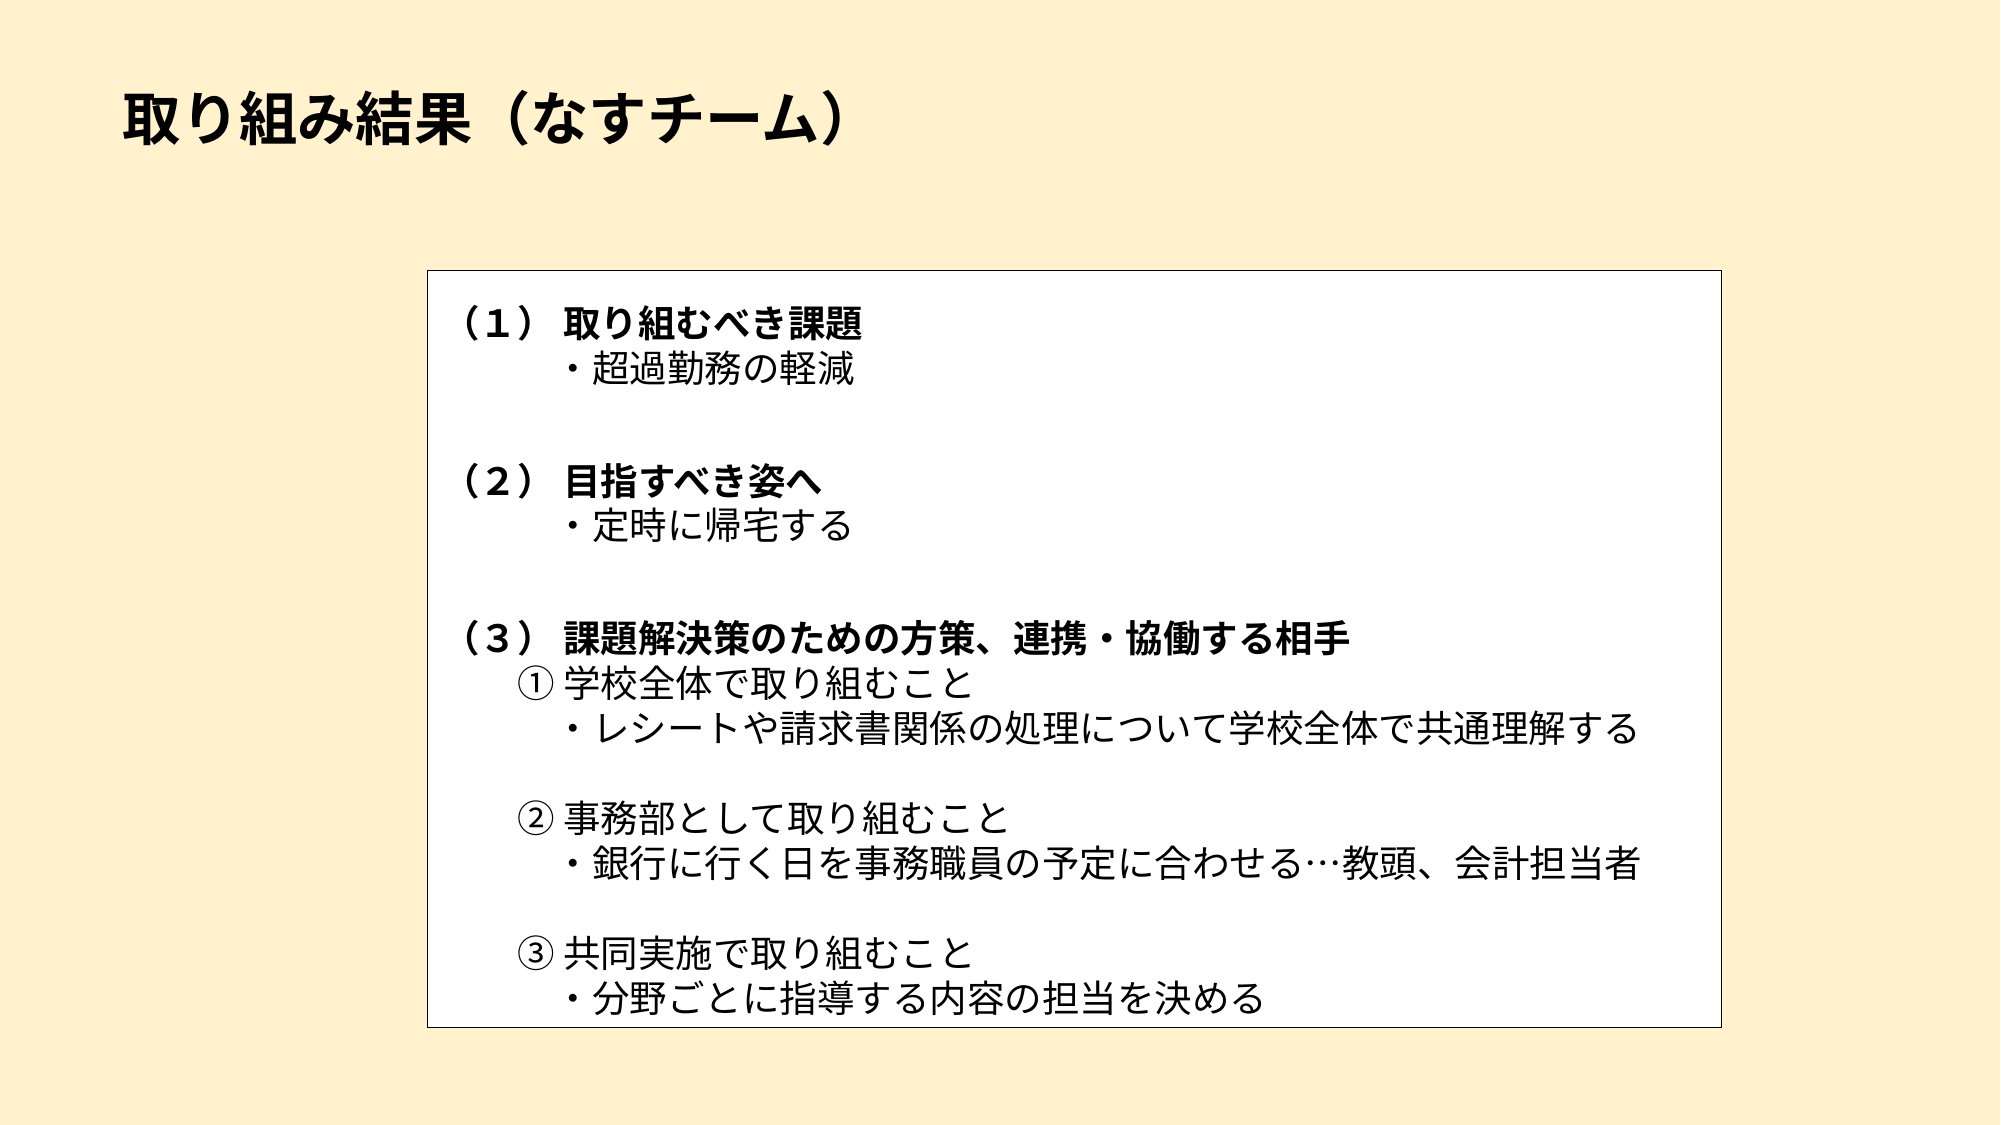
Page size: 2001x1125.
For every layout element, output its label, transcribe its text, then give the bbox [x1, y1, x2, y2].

text_box 取り組み結果（なすチーム） [108, 75, 988, 160]
text_box （１） 取り組むべき課題 ・超過勤務の軽減 （２） 目指すべき姿へ ・定時に帰宅する （３） 課題解決策のための方策、連携・協働する相手 ① 学校全体で取り組むこと ・レシートや請求書関係の処理について学校全体で共通理解する ② 事務部として取り組むこと ・銀行に行く日を事務職員の予定に合わせる…教頭、会計担当者 ③ 共同実施で取り組むこと ・分野ごとに指導する内容の担当を決める [427, 270, 1722, 1028]
